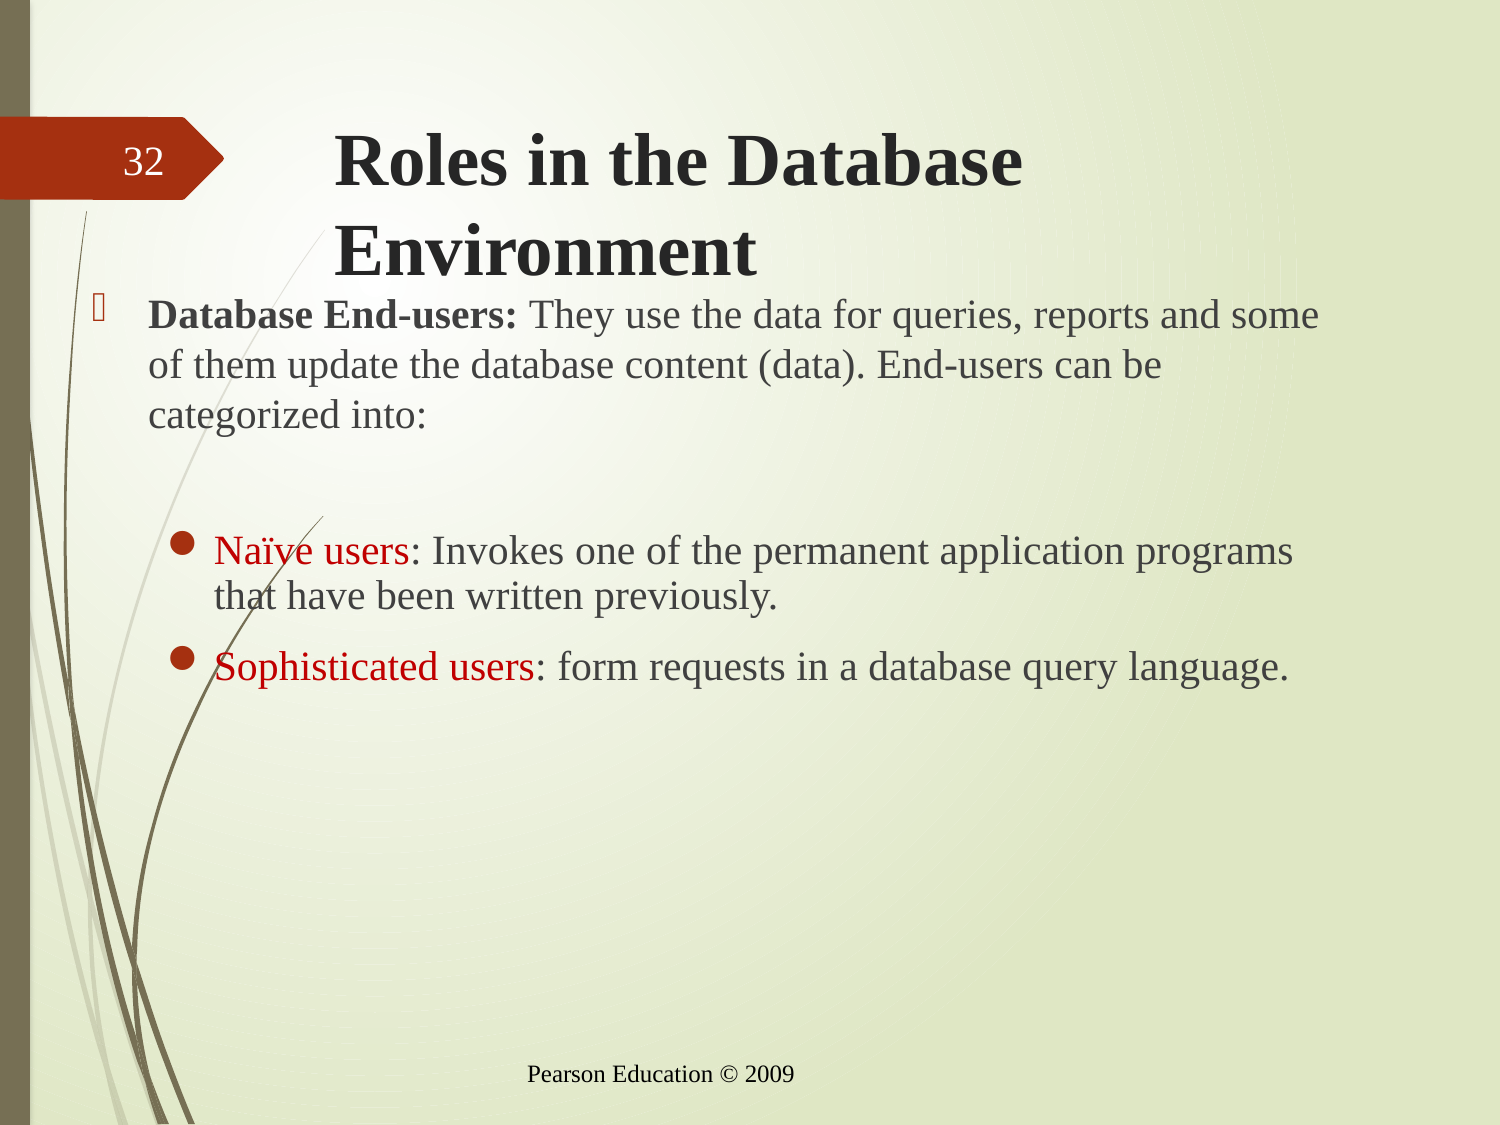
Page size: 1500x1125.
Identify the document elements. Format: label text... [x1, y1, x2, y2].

slide_number 32 [83, 129, 180, 190]
text_box Pearson Education © 2009 [512, 1050, 1038, 1095]
title Roles in the Database Environment [319, 102, 1400, 313]
list Database End-users: They use the data for queries, reports and some of them update the database content (data). End-users can be categorized into: Naïve users: Invokes one of the permanent application programs that have been written previously. Sophisticated users: form requests in a database query language. [76, 278, 1345, 954]
